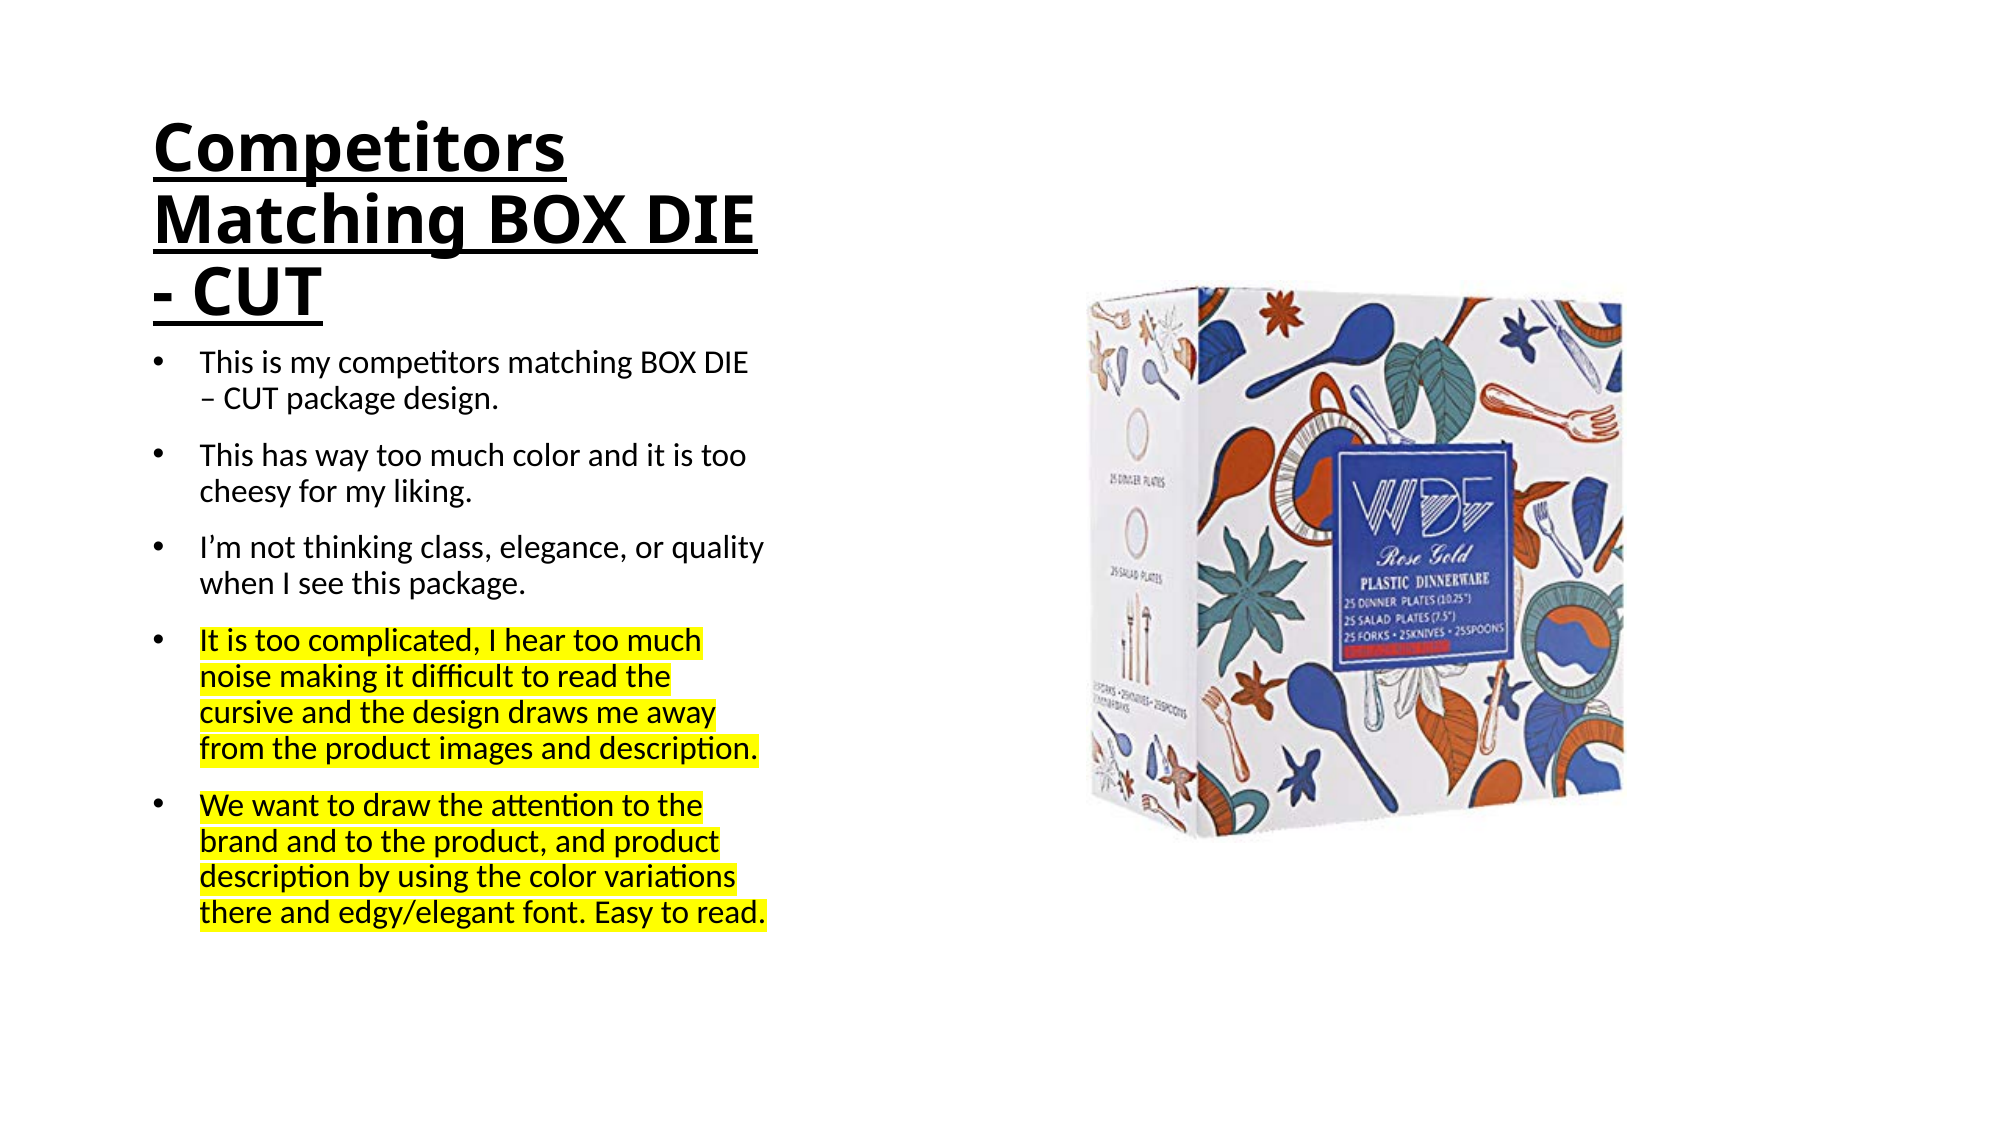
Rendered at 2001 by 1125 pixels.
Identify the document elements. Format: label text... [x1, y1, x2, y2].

title Competitors Matching BOX DIE - CUT [137, 75, 783, 337]
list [1086, 280, 1627, 843]
list This is my competitors matching BOX DIE – CUT package design. This has way too much color and it is too cheesy for my liking. I’m not thinking class, elegance, or quality when I see this package. It is too complicated, I hear too much noise making it difficult to read the cursive and the design draws me away from the product images and description. We want to draw the attention to the brand and to the product, and product description by using the color variations there and edgy/elegant font. Easy to read. [137, 337, 783, 963]
